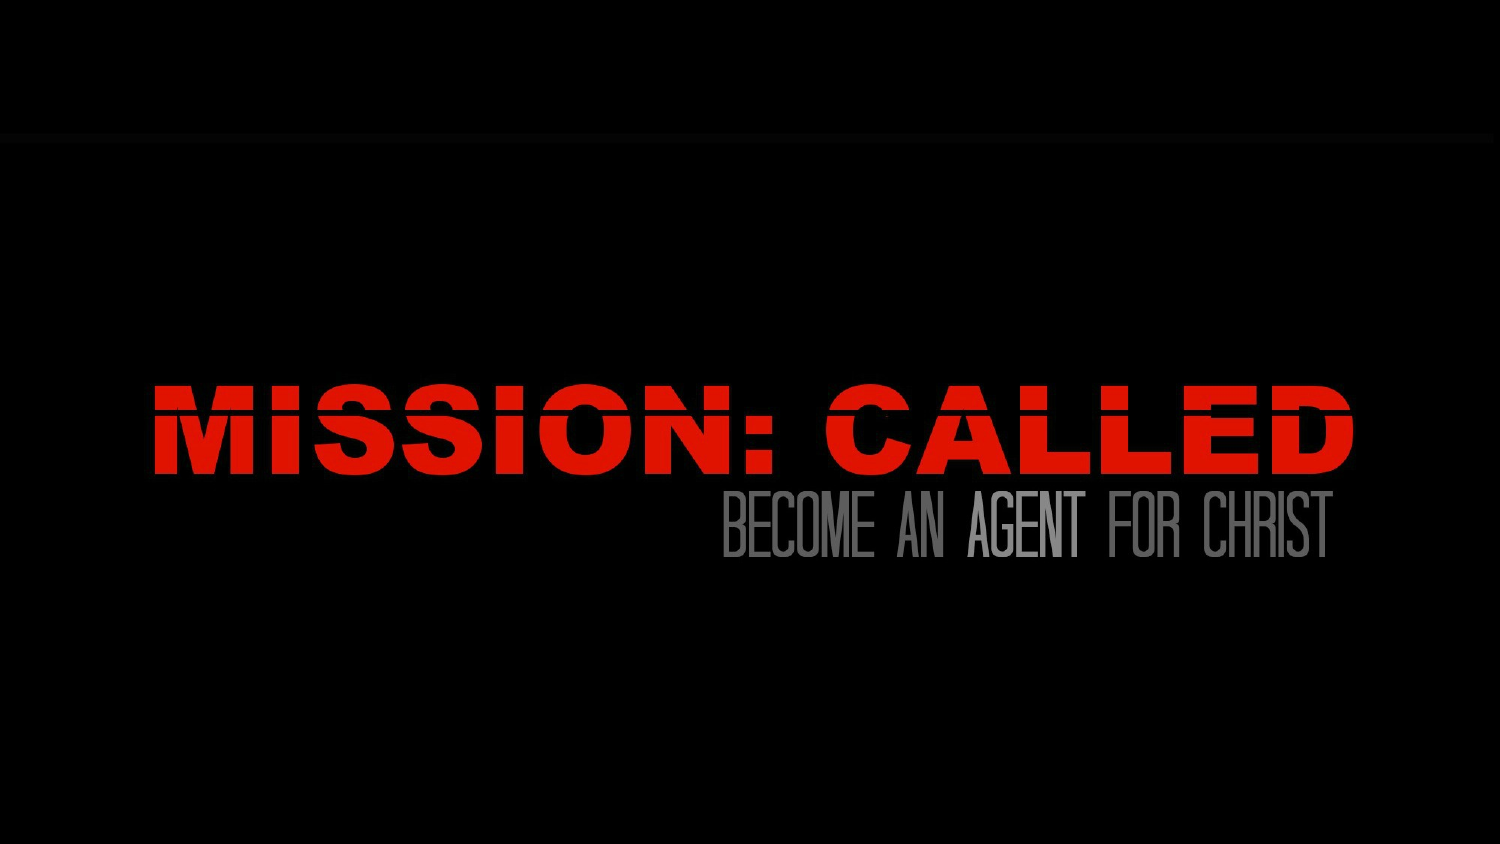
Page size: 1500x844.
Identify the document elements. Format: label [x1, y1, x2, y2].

picture [0, 130, 1500, 714]
